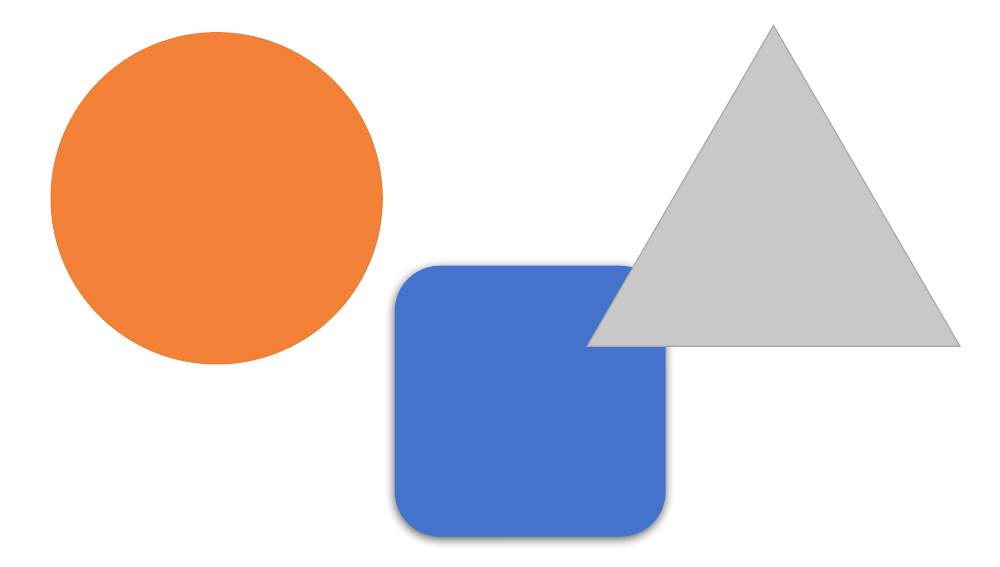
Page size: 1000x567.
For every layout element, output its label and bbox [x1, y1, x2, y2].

text_box [394, 265, 666, 537]
text_box [586, 24, 961, 347]
text_box [50, 32, 383, 365]
